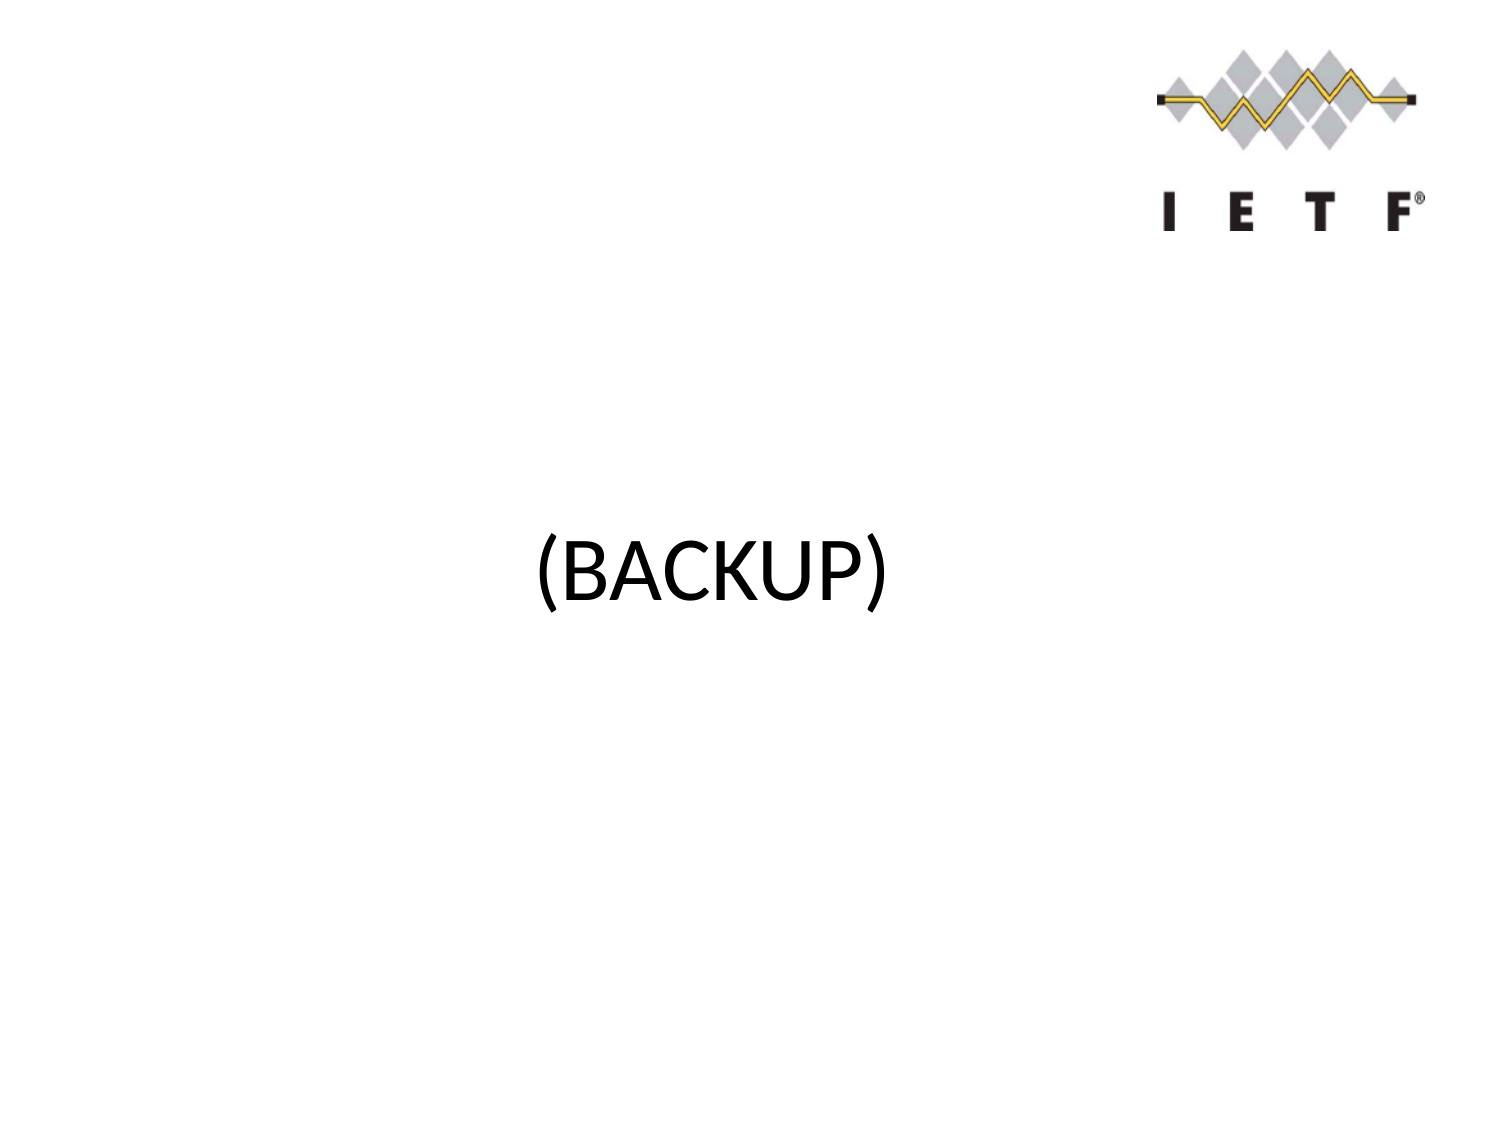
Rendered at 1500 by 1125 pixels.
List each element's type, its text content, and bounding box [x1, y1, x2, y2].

title (BACKUP) [75, 249, 1350, 988]
picture [1157, 49, 1425, 231]
